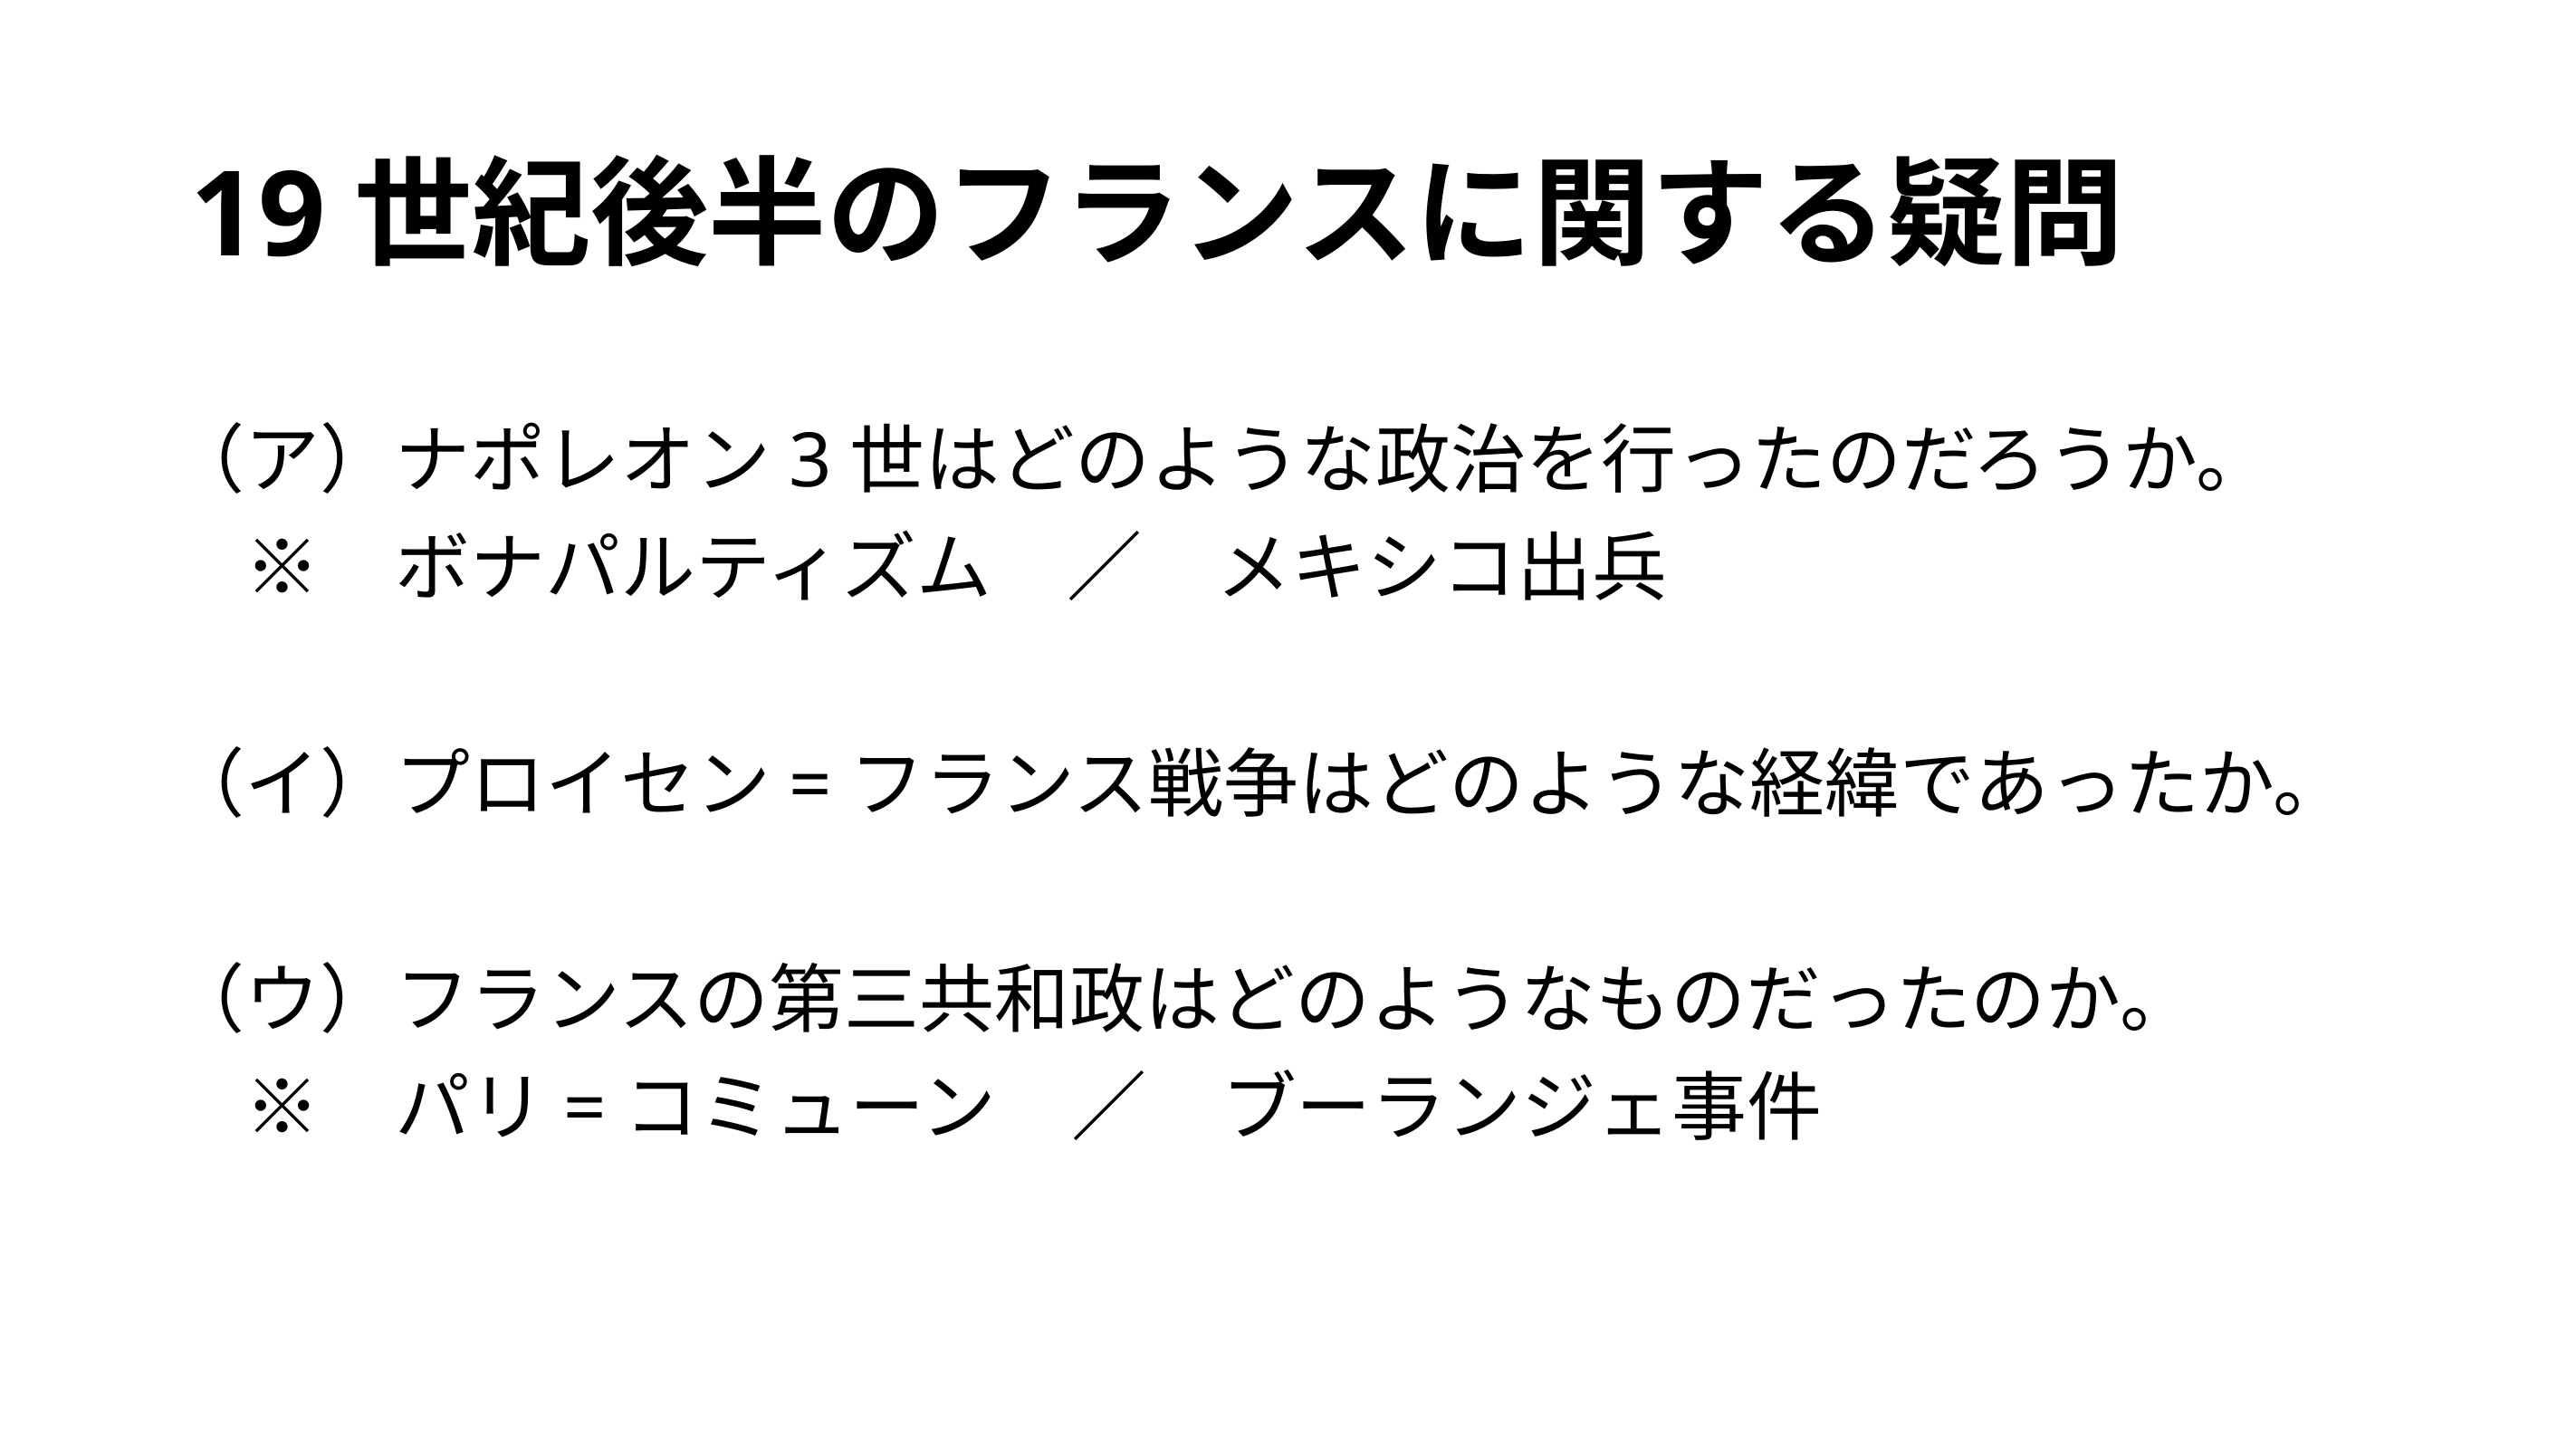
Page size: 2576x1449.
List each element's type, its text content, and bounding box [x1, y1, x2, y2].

title 19世紀後半のフランスに関する疑問 [177, 77, 2515, 358]
list （ア）ナポレオン3世はどのような政治を行ったのだろうか。 ※ ボナパルティズム ／ メキシコ出兵 （イ）プロイセン=フランス戦争はどのような経緯であったか。 （ウ）フランスの第三共和政はどのようなものだったのか。 ※ パリ=コミューン ／ ブーランジェ事件 [156, 415, 2420, 1264]
